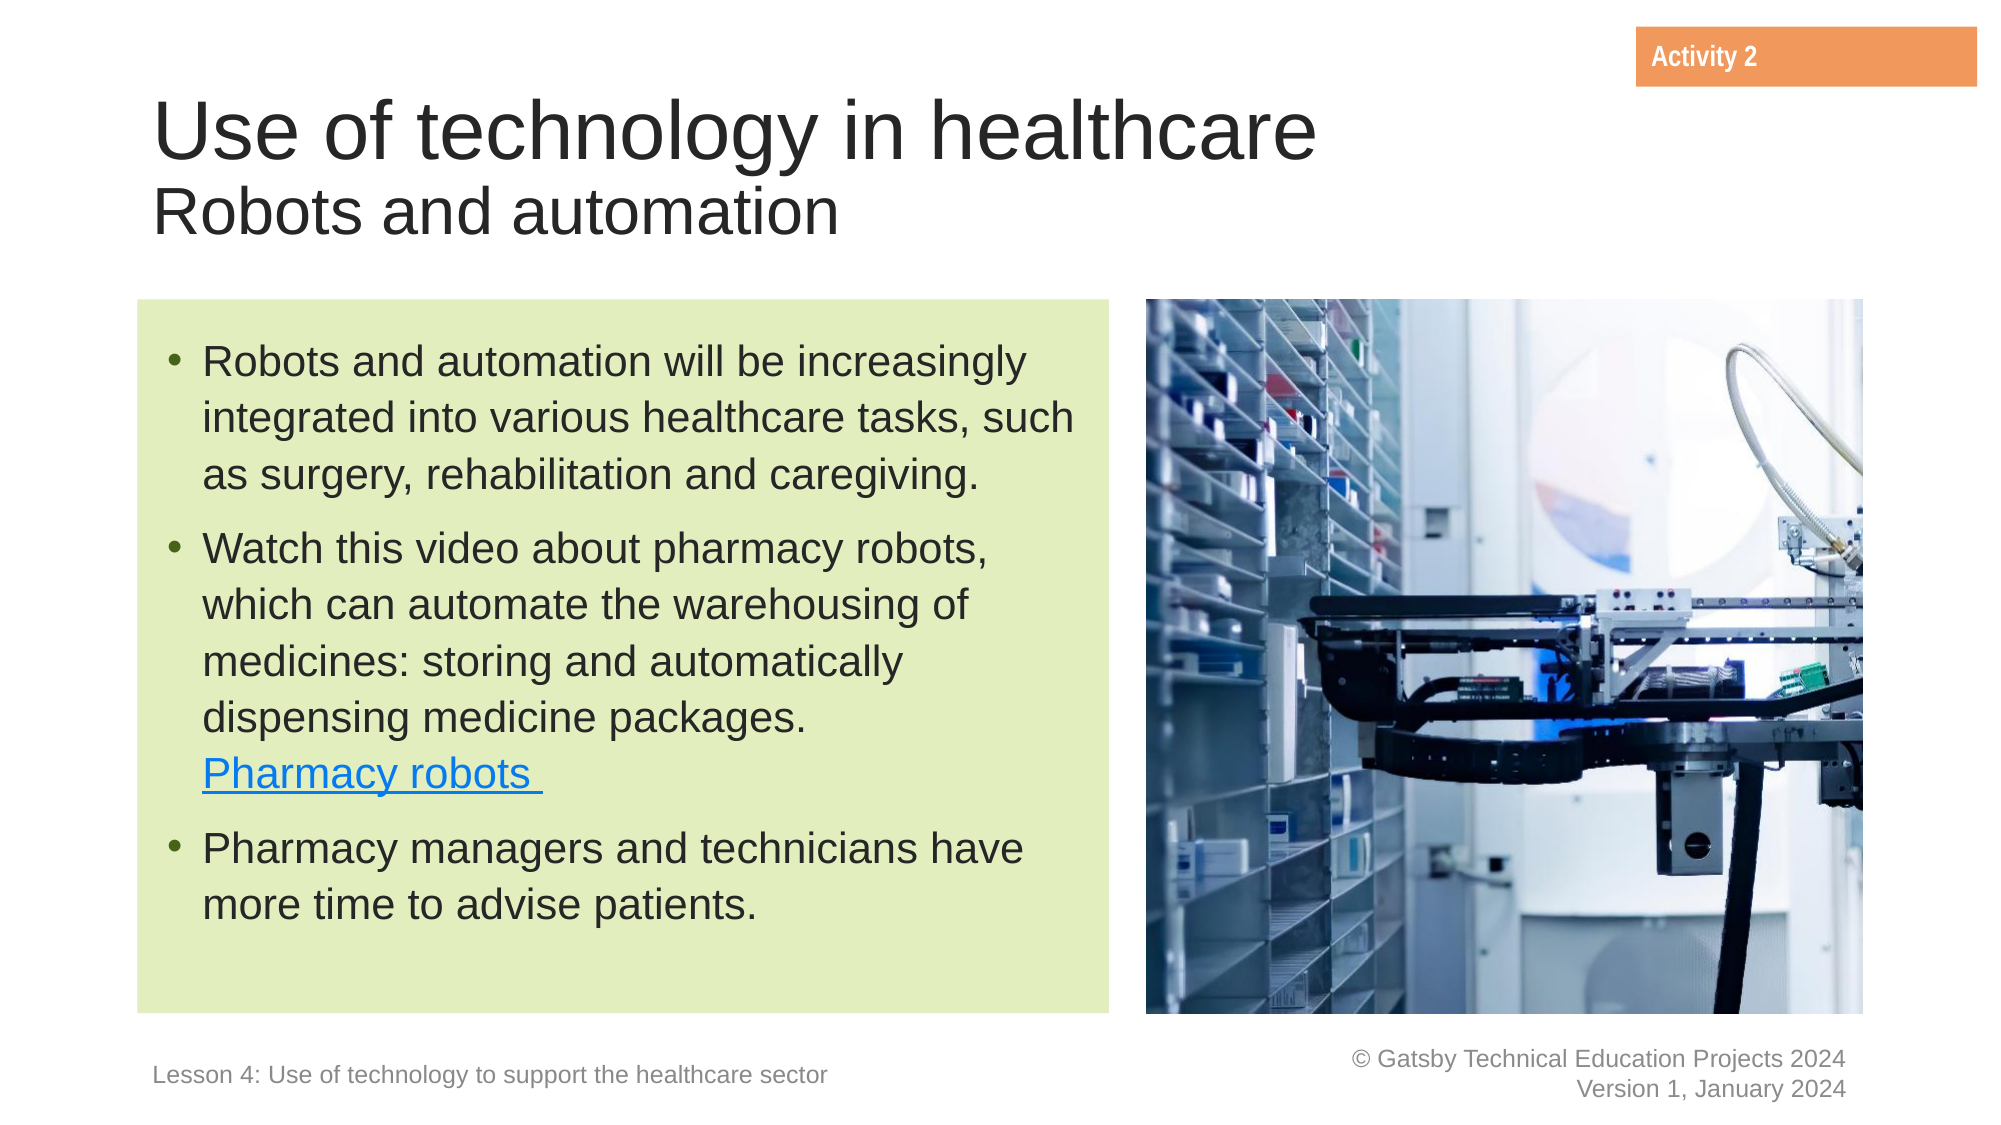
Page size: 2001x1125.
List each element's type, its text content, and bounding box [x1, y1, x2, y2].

title Use of technology in healthcare Robots and automation [137, 59, 1863, 278]
list Robots and automation will be increasingly integrated into various healthcare tasks, such as surgery, rehabilitation and caregiving. Watch this video about pharmacy robots, which can automate the warehousing of medicines: storing and automatically dispensing medicine packages. Pharmacy robots Pharmacy managers and technicians have more time to advise patients. [137, 299, 1109, 1014]
picture [1146, 299, 1863, 1014]
list Activity 2 [1636, 26, 1978, 87]
list Lesson 4: Use of technology to support the healthcare sector [137, 1042, 973, 1103]
